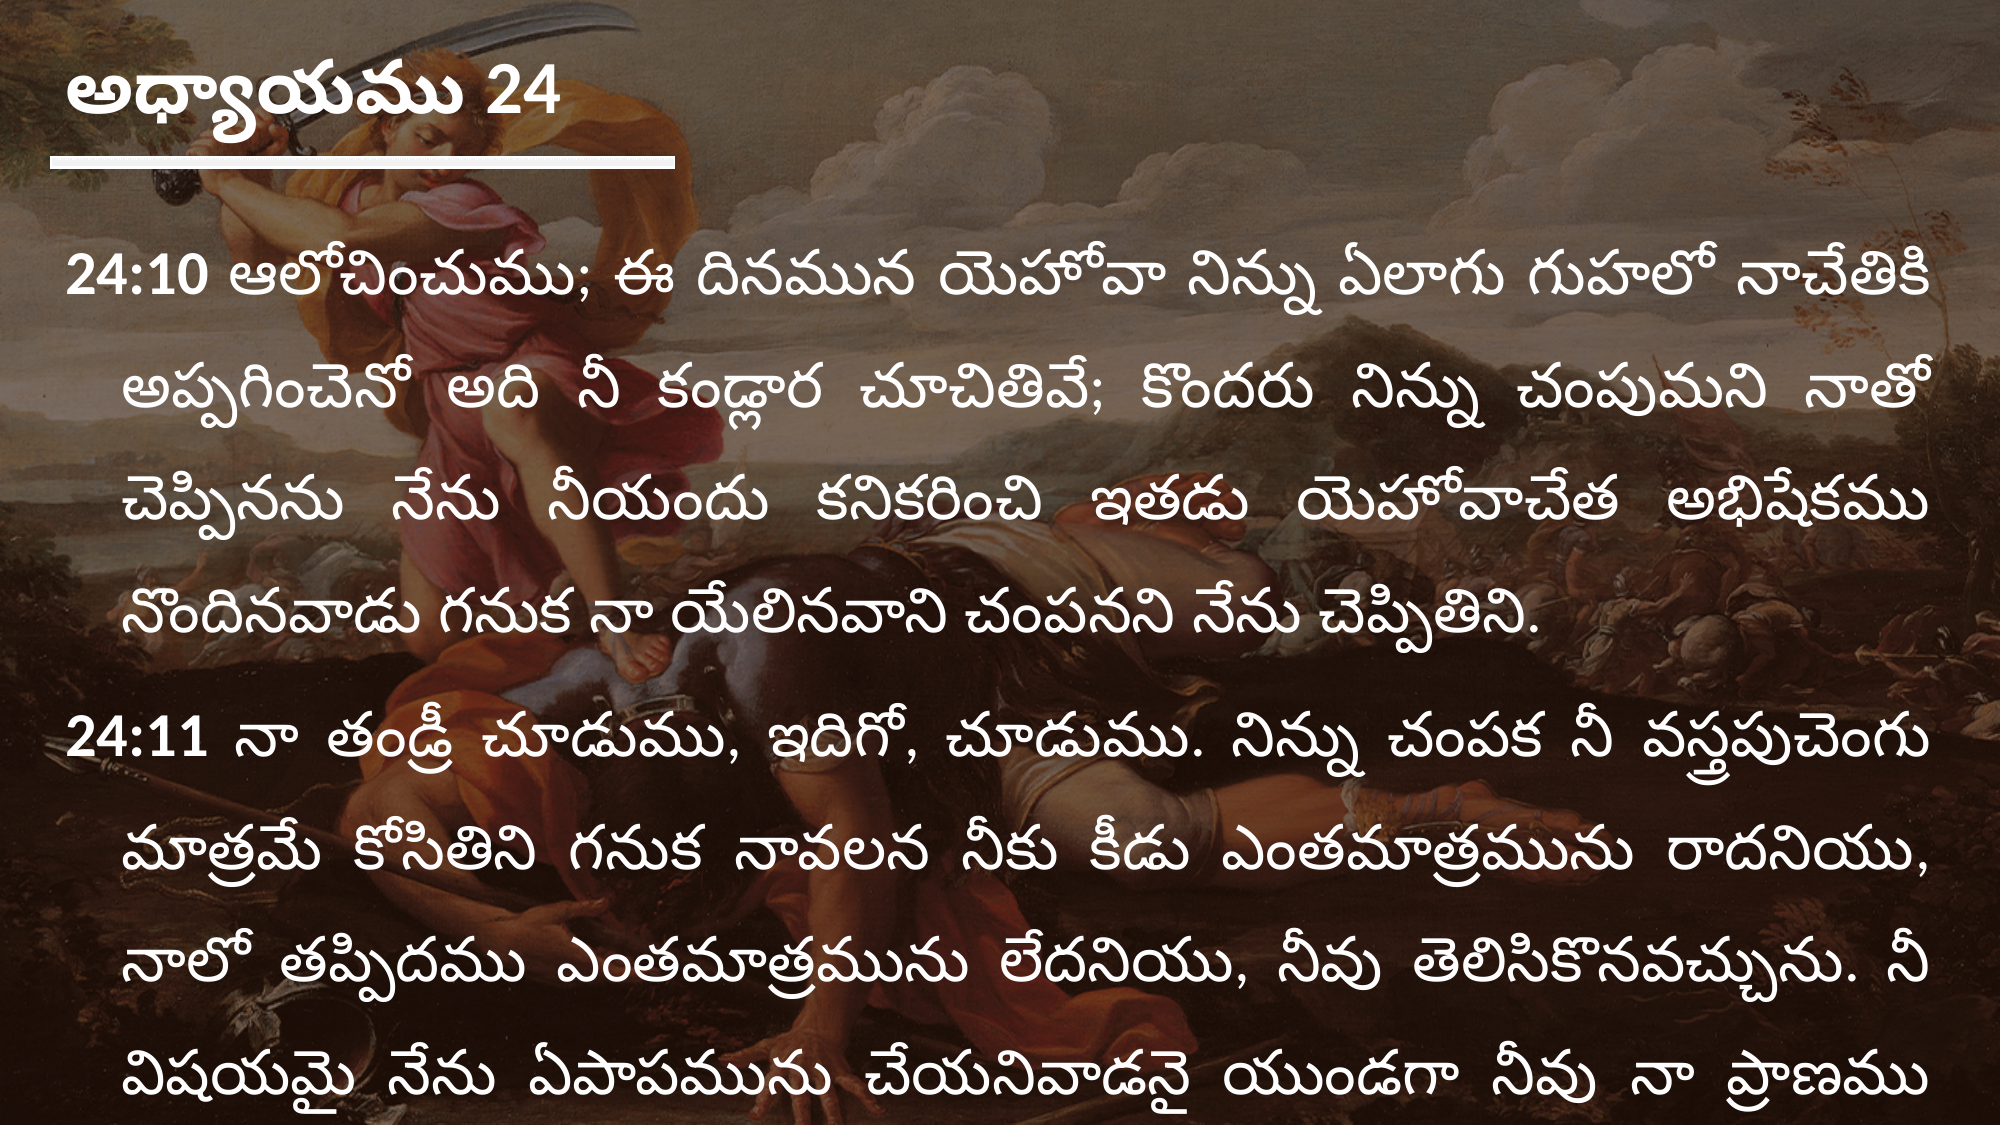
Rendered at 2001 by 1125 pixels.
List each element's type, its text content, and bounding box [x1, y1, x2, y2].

list 24:10 ఆలోచించుము; ఈ దినమున యెహోవా నిన్ను ఏలాగు గుహలో నాచేతికి అప్పగించెనో అది నీ కండ్లార చూచితివే; కొందరు నిన్ను చంపుమని నాతో చెప్పినను నేను నీయందు కనికరించి ఇతడు యెహోవాచేత అభిషేకము నొందినవాడు గనుక నా యేలినవాని చంపనని నేను చెప్పితిని. 24:11 నా తండ్రీ చూడుము, ఇదిగో, చూడుము. నిన్ను చంపక నీ వస్త్రపుచెంగు మాత్రమే కోసితిని గనుక నావలన నీకు కీడు ఎంతమాత్రమును రాదనియు, నాలో తప్పిదము ఎంతమాత్రమును లేదనియు, నీవు తెలిసికొనవచ్చును. నీ విషయమై నేను ఏపాపమును చేయనివాడనై యుండగా నీవు నా ప్రాణము తీయవలెనని నన్ను తరుముచున్నావు. [50, 187, 1946, 1063]
title అధ్యాయము 24 [50, 0, 1925, 167]
picture [0, 0, 2000, 1125]
